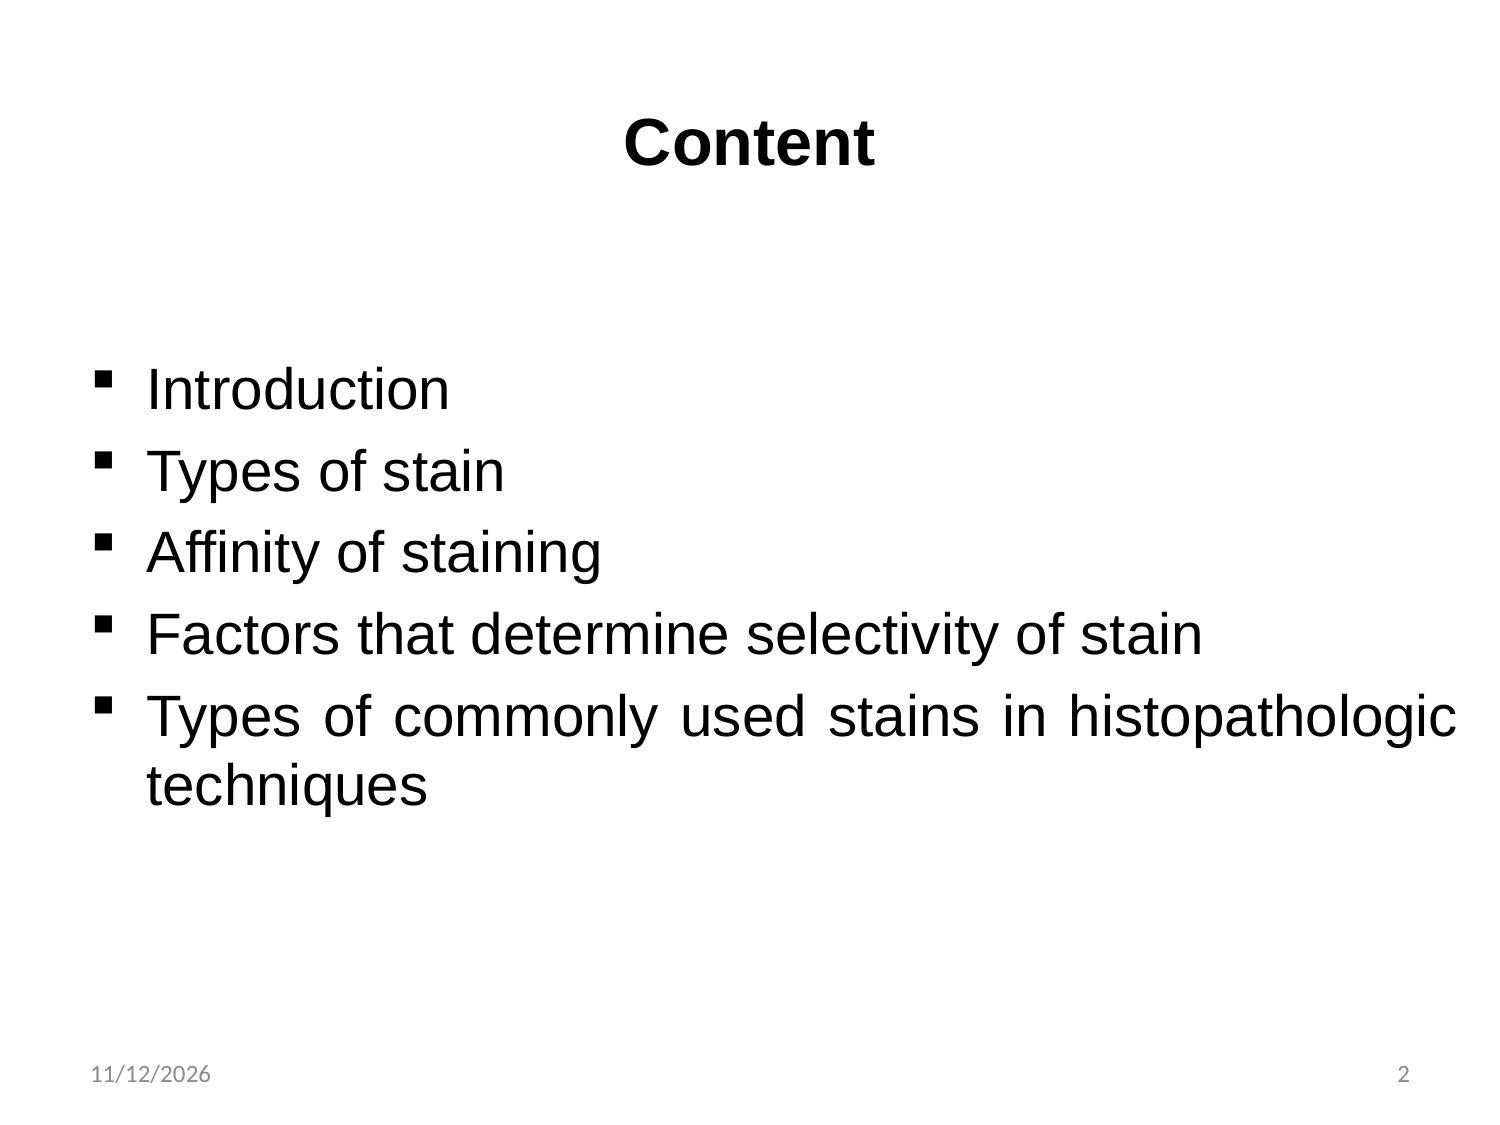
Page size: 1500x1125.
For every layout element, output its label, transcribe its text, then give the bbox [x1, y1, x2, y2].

title Content [75, 45, 1425, 233]
slide_number 2 [1074, 1042, 1425, 1103]
list Introduction Types of stain Affinity of staining Factors that determine selectivity of stain Types of commonly used stains in histopathologic techniques [75, 262, 1475, 1005]
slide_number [75, 1042, 425, 1103]
